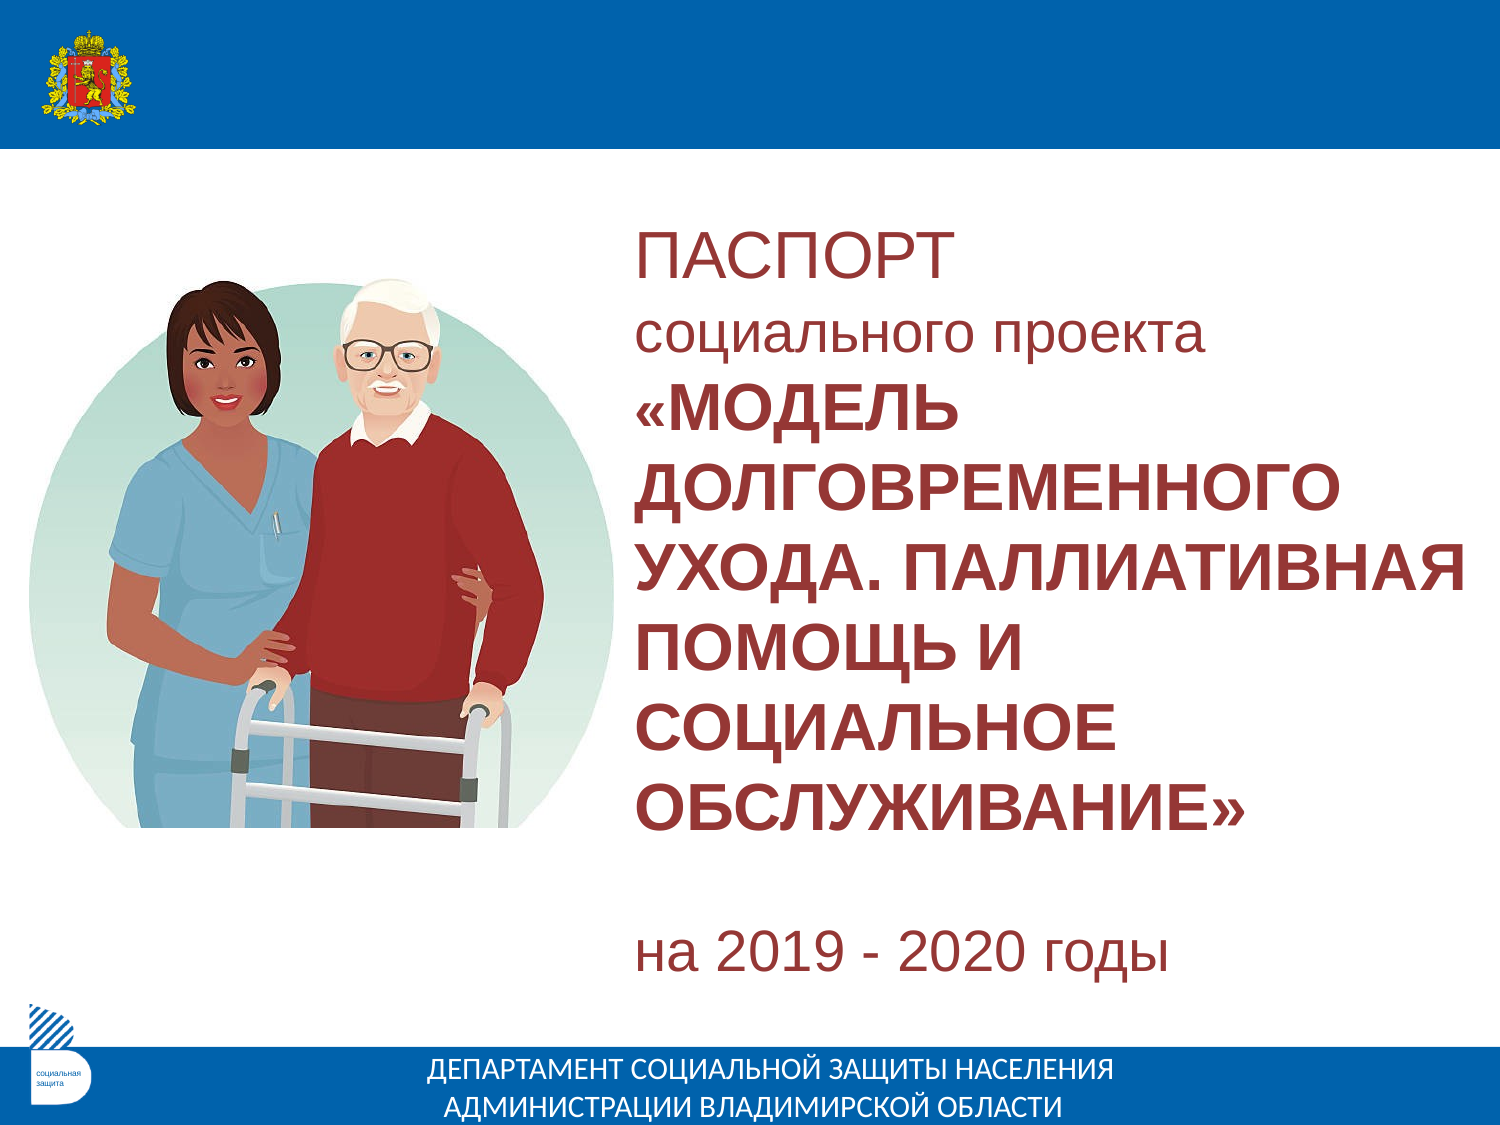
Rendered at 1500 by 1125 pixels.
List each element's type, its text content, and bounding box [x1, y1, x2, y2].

picture [40, 30, 136, 126]
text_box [29, 1003, 96, 1107]
text_box ДЕПАРТАМЕНТ СОЦИАЛЬНОЙ ЗАЩИТЫ НАСЕЛЕНИЯ АДМИНИСТРАЦИИ ВЛАДИМИРСКОЙ ОБЛАСТИ [0, 1045, 1500, 1125]
picture [29, 278, 615, 828]
text_box ПАСПОРТ социального проекта «МОДЕЛЬ ДОЛГОВРЕМЕННОГО УХОДА. ПАЛЛИАТИВНАЯ ПОМОЩЬ И СОЦИАЛЬНОЕ ОБСЛУЖИВАНИЕ» на 2019 - 2020 годы [620, 196, 1500, 991]
text_box [0, 0, 1500, 151]
